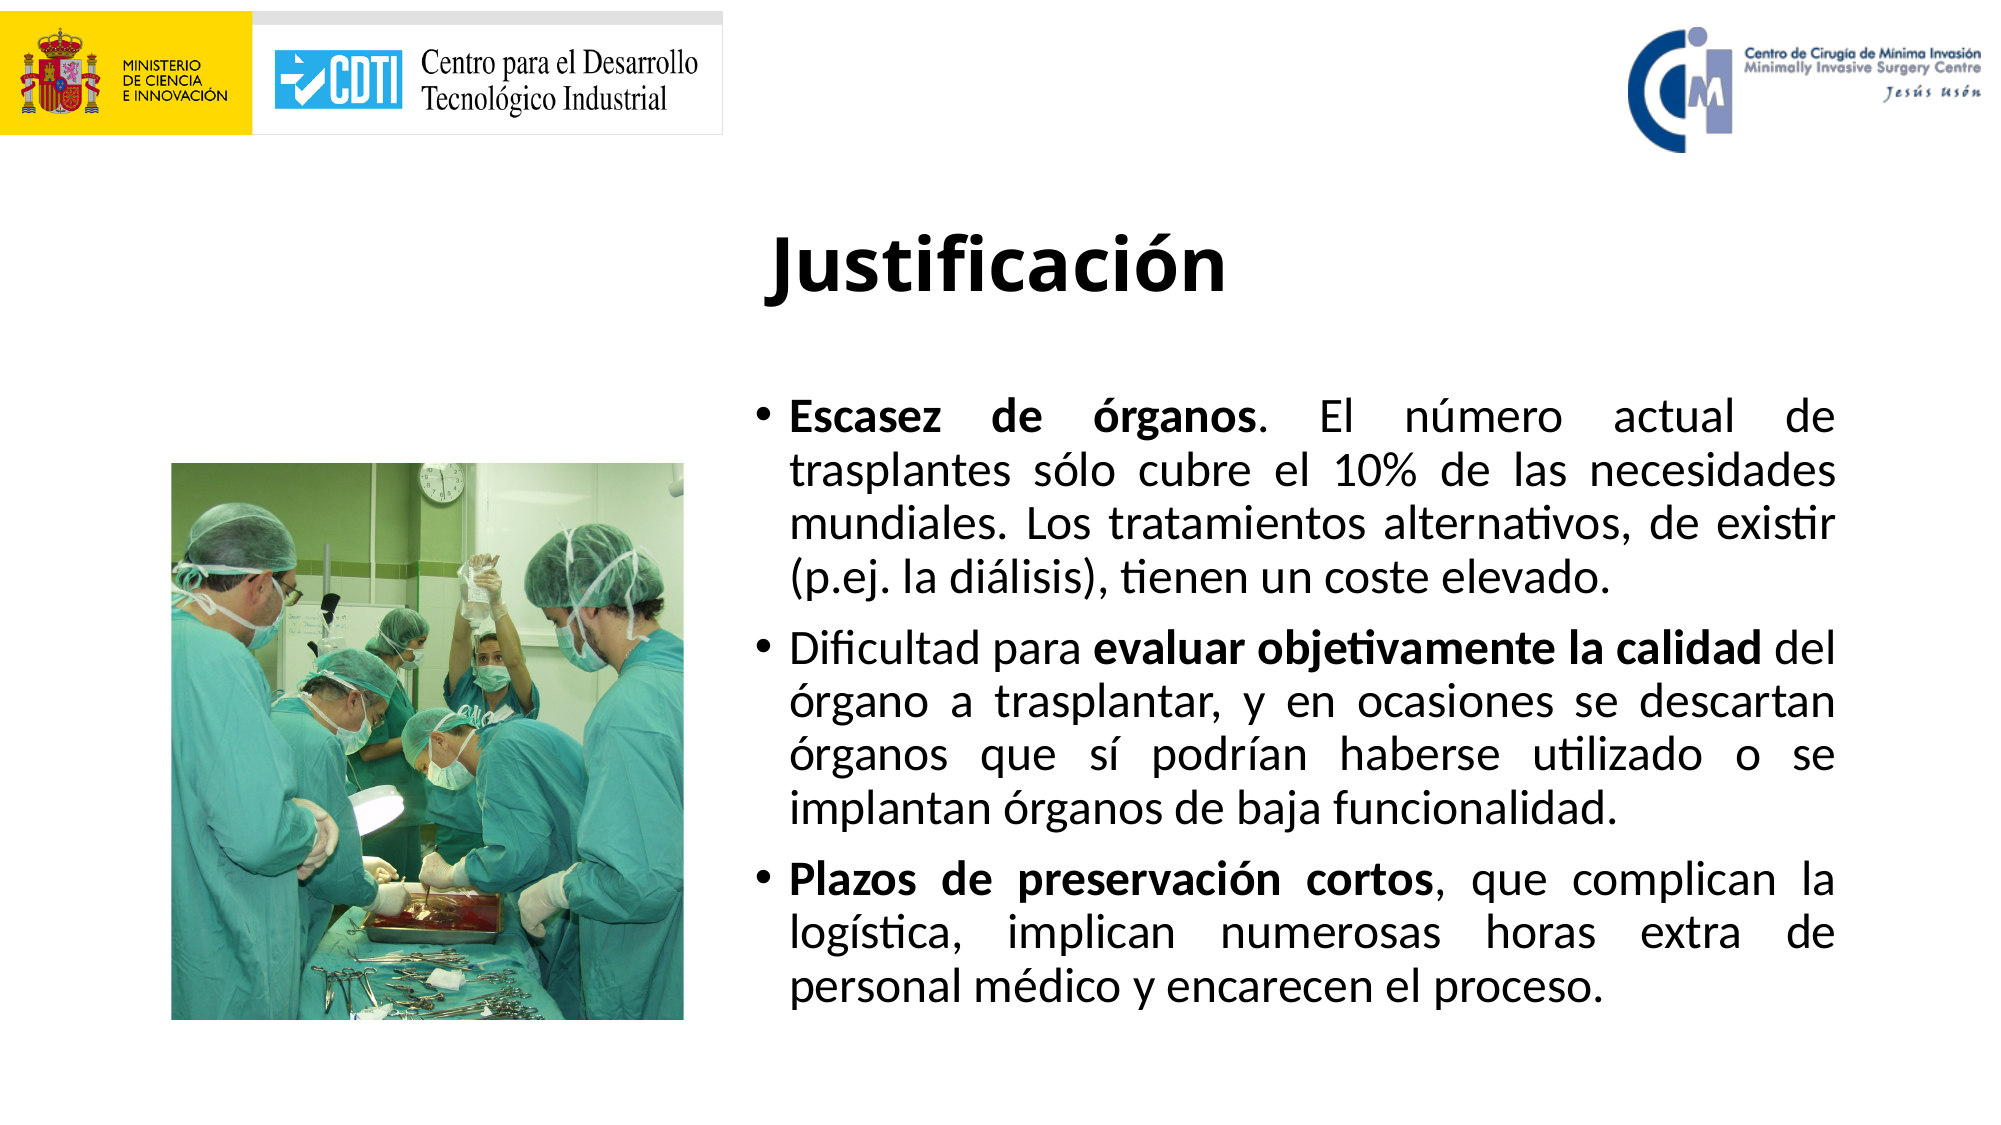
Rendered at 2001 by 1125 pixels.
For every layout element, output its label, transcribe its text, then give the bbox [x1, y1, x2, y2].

picture [0, 11, 723, 135]
picture [1628, 27, 1981, 153]
text_box Justificación [105, 174, 1895, 361]
list Escasez de órganos. El número actual de trasplantes sólo cubre el 10% de las necesidades mundiales. Los tratamientos alternativos, de existir (p.ej. la diálisis), tienen un coste elevado. Dificultad para evaluar objetivamente la calidad del órgano a trasplantar, y en ocasiones se descartan órganos que sí podrían haberse utilizado o se implantan órganos de baja funcionalidad. Plazos de preservación cortos, que complican la logística, implican numerosas horas extra de personal médico y encarecen el proceso. [739, 382, 1852, 1034]
picture [171, 463, 684, 1020]
